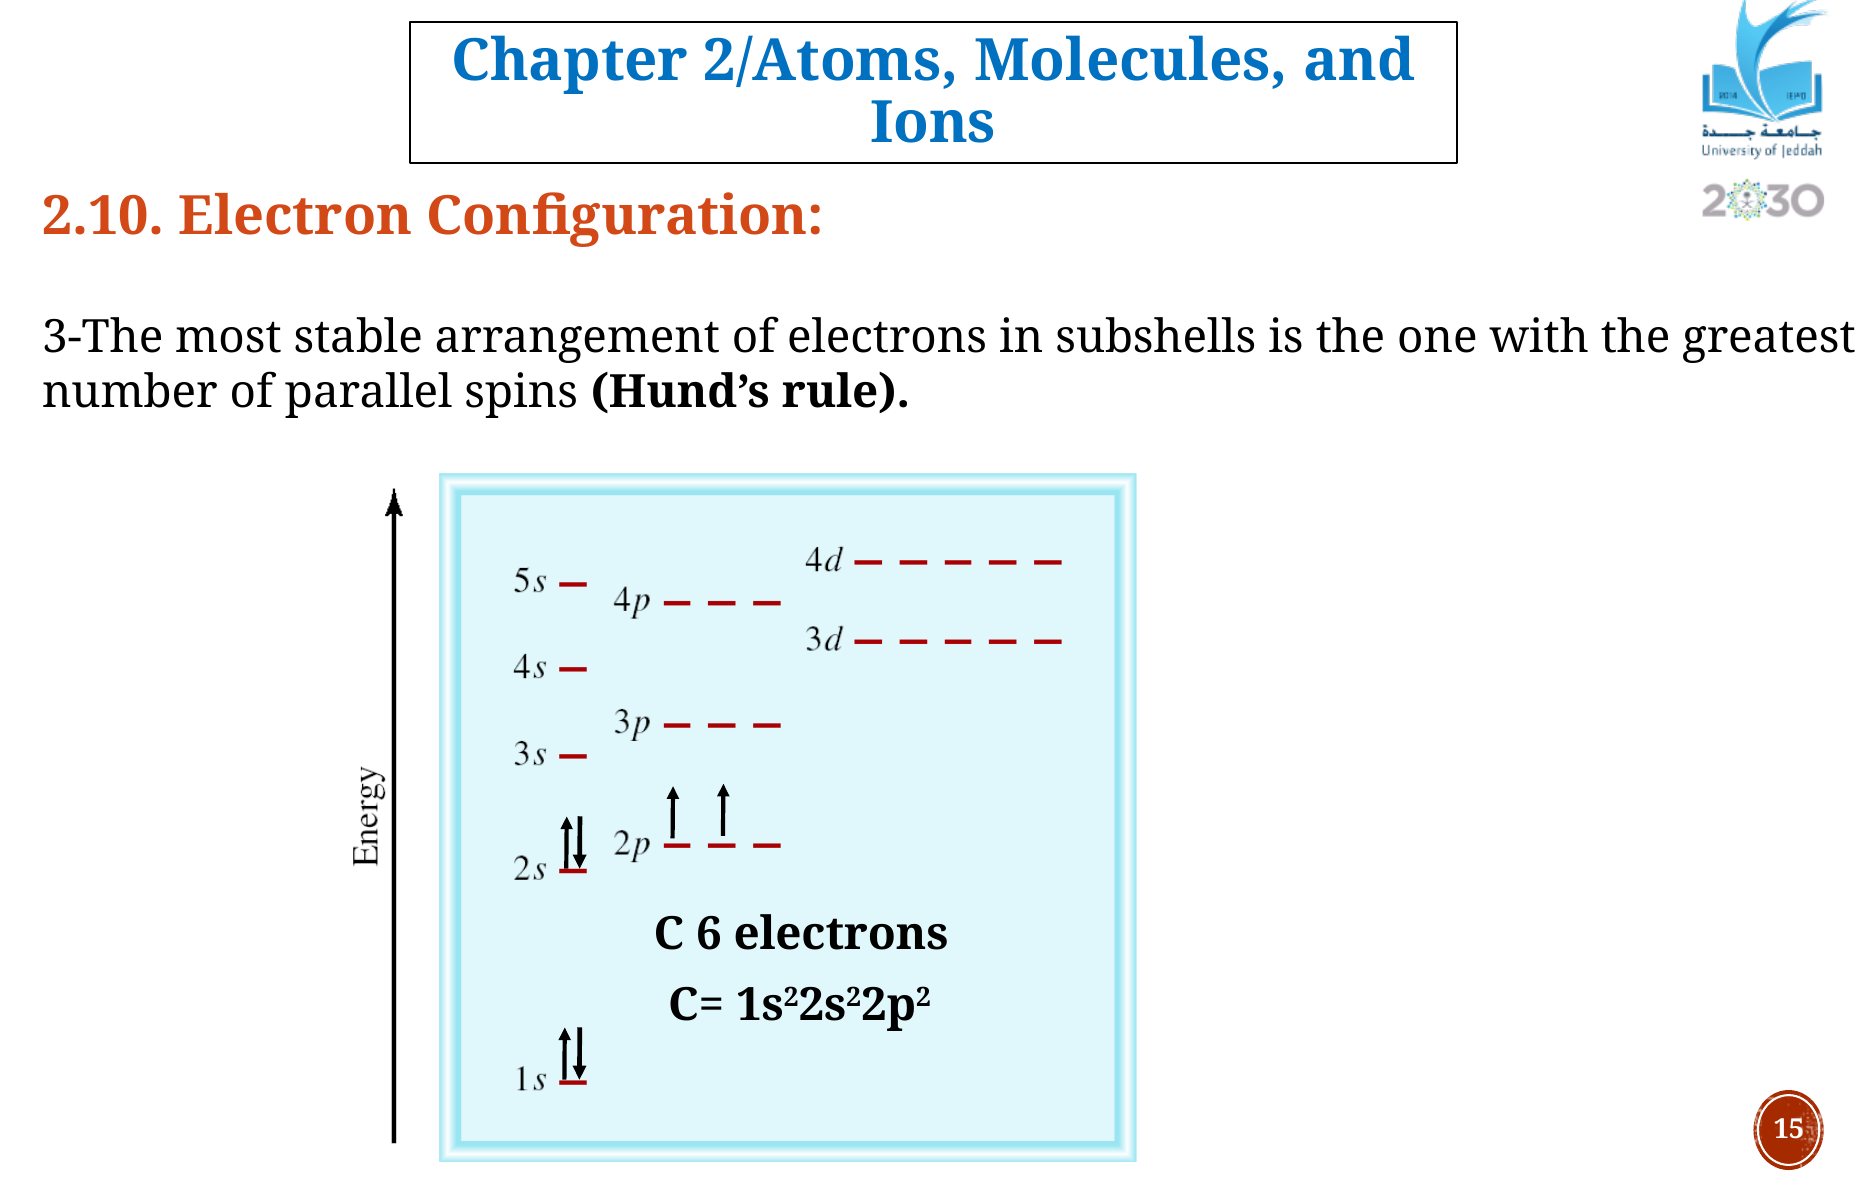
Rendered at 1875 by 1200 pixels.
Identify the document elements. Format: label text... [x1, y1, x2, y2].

picture [1681, 0, 1846, 227]
text_box 3-The most stable arrangement of electrons in subshells is the one with the greatest number of parallel spins (Hund’s rule). [27, 299, 1875, 424]
picture [329, 471, 1141, 1162]
text_box 2.10. Electron Configuration: [26, 173, 1150, 254]
text_box Chapter 2/Atoms, Molecules, and Ions [409, 21, 1458, 164]
slide_number 15 [1739, 1097, 1838, 1162]
